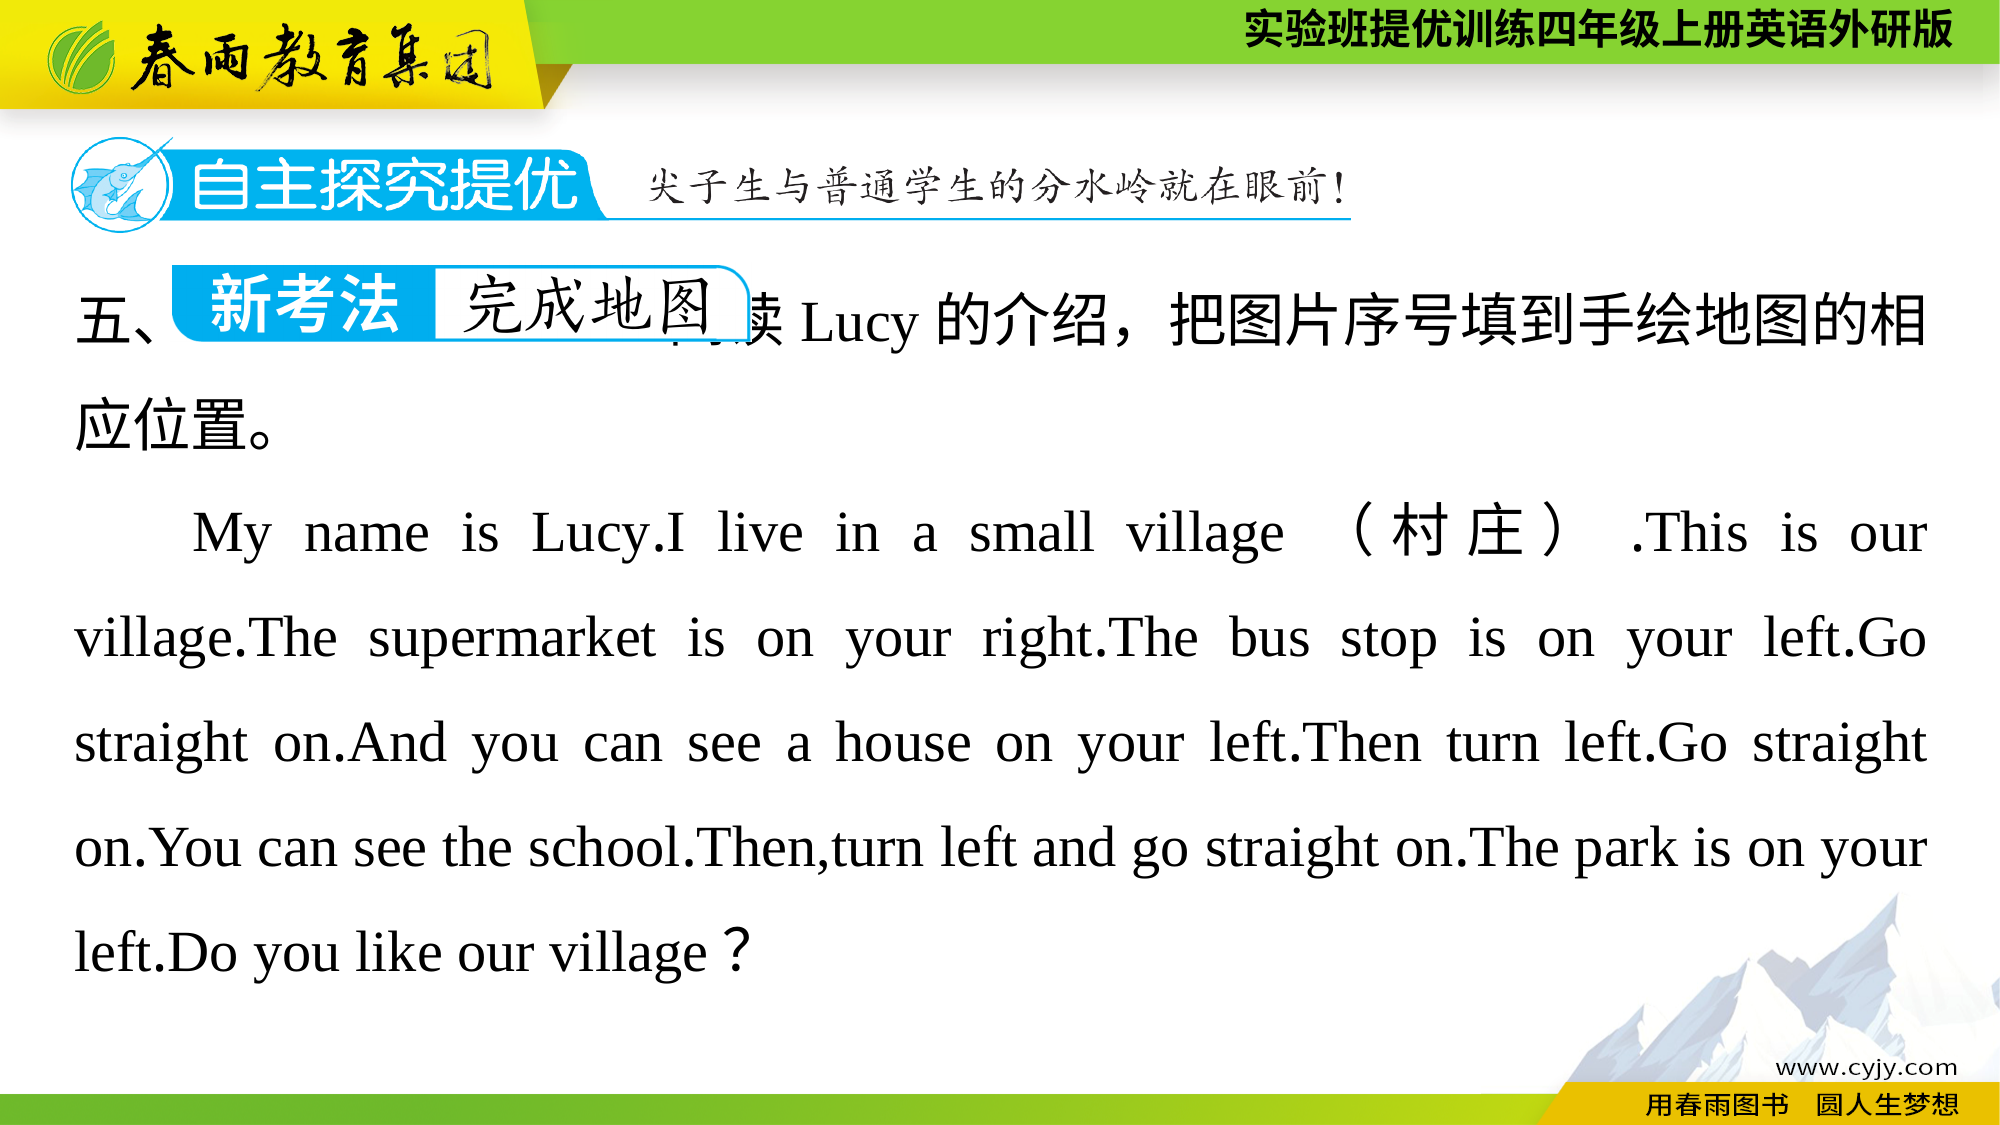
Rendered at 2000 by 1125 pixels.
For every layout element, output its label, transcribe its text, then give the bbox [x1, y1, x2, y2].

picture [0, 0, 2000, 1125]
list 五、 阅读Lucy的介绍，把图片序号填到手绘地图的相应位置。 My name is Lucy.I live in a small village（村庄）.This is our village.The supermarket is on your right.The bus stop is on your left.Go straight on.And you can see a house on your left.Then turn left.Go straight on.You can see the school.Then,turn left and go straight on.The park is on your left.Do you like our village？ [59, 240, 1944, 998]
